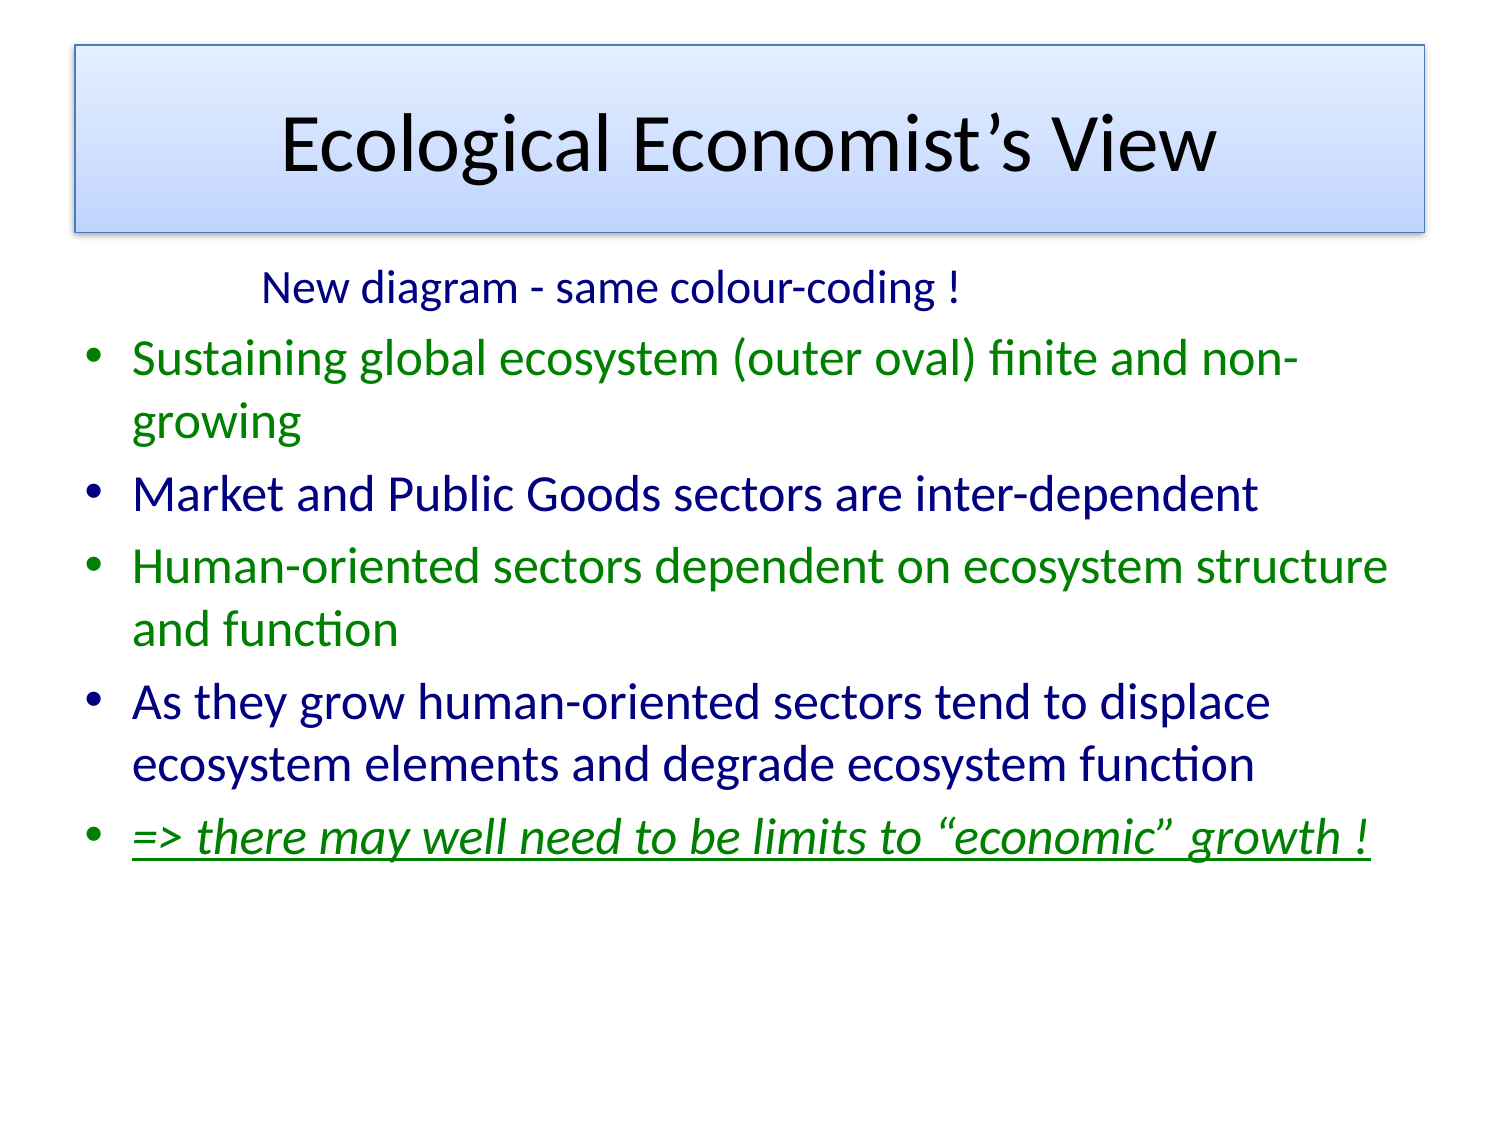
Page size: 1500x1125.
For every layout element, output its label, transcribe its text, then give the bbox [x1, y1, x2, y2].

list New diagram - same colour-coding ! Sustaining global ecosystem (outer oval) finite and non-growing Market and Public Goods sectors are inter-dependent Human-oriented sectors dependent on ecosystem structure and function As they grow human-oriented sectors tend to displace ecosystem elements and degrade ecosystem function => there may well need to be limits to “economic” growth ! [69, 243, 1430, 969]
title Ecological Economist’s View [74, 44, 1425, 233]
